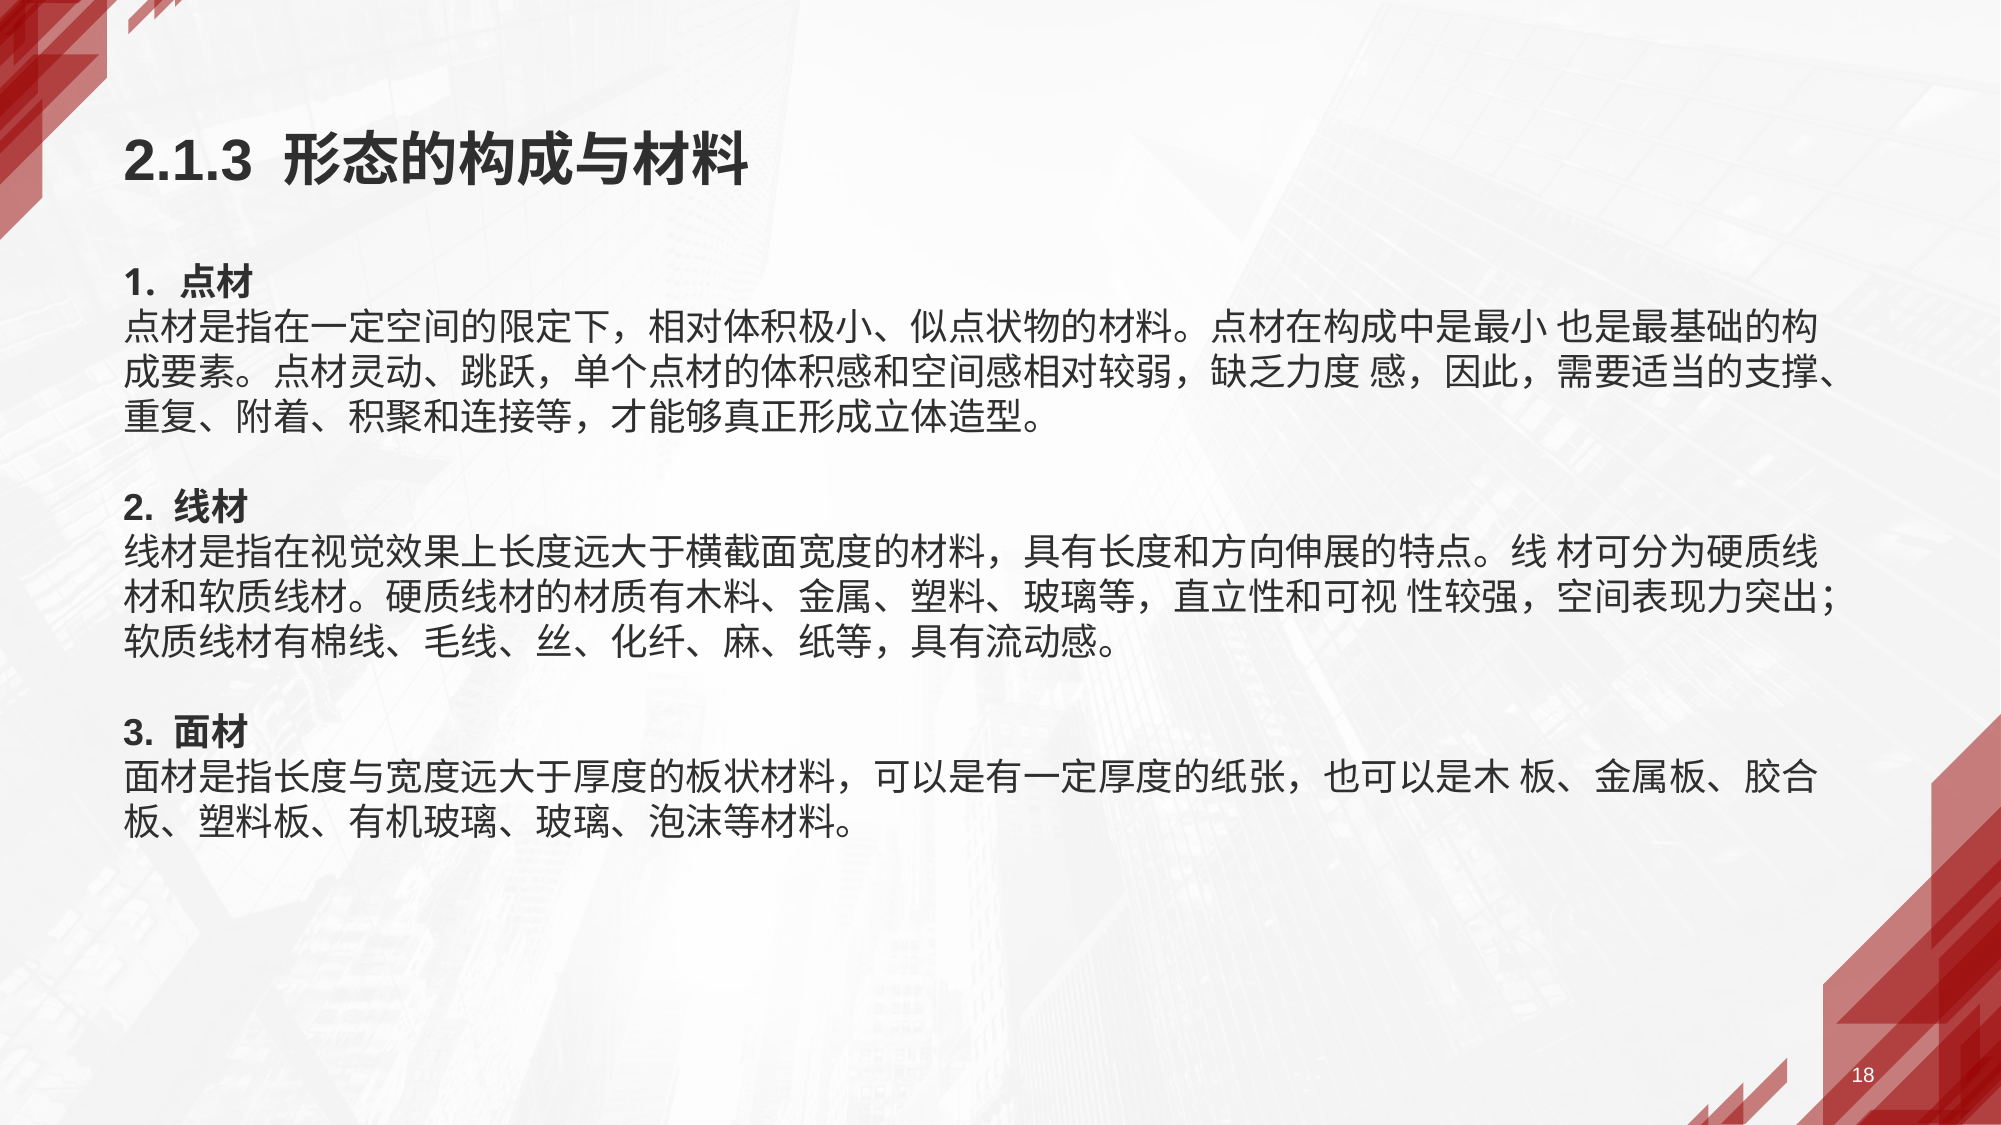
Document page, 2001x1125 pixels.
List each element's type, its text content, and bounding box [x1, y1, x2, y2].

text_box 2.1.3 形态的构成与材料 [108, 113, 1890, 201]
slide_number 18 [1452, 1056, 1890, 1092]
text_box 点材 点材是指在一定空间的限定下，相对体积极小、似点状物的材料。点材在构成中是最小 也是最基础的构成要素。点材灵动、跳跃，单个点材的体积感和空间感相对较弱，缺乏力度 感，因此，需要适当的支撑、重复、附着、积聚和连接等，才能够真正形成立体造型。 2. 线材 线材是指在视觉效果上长度远大于横截面宽度的材料，具有长度和方向伸展的特点。线 材可分为硬质线材和软质线材。硬质线材的材质有木料、金属、塑料、玻璃等，直立性和可视 性较强，空间表现力突出；软质线材有棉线、毛线、丝、化纤、麻、纸等，具有流动感。 3. 面材 面材是指长度与宽度远大于厚度的板状材料，可以是有一定厚度的纸张，也可以是木 板、金属板、胶合板、塑料板、有机玻璃、玻璃、泡沫等材料。 [108, 250, 1867, 851]
